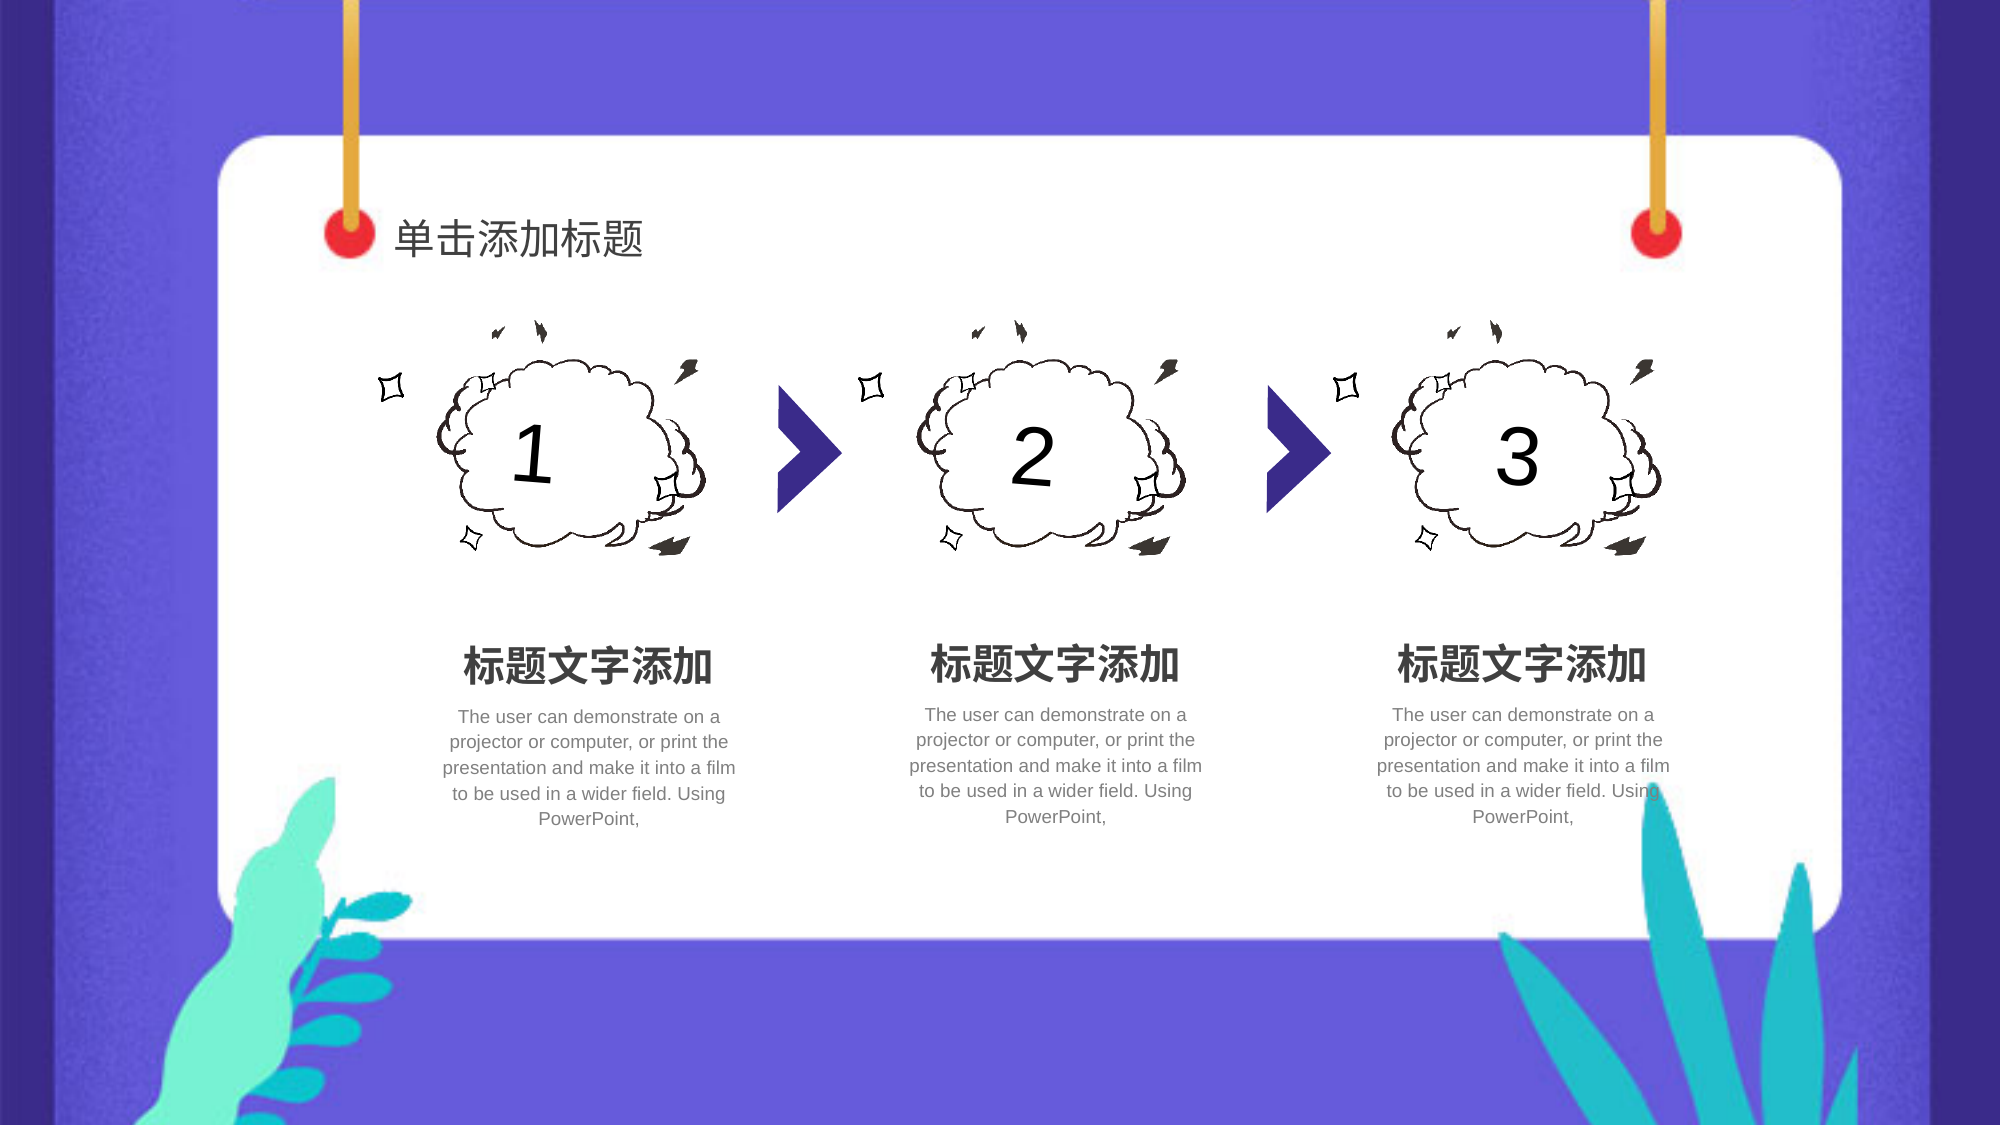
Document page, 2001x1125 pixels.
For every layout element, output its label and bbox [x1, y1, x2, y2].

text_box [769, 620, 1237, 837]
text_box [302, 622, 876, 839]
picture [0, 0, 2000, 1125]
text_box [1237, 620, 1810, 837]
